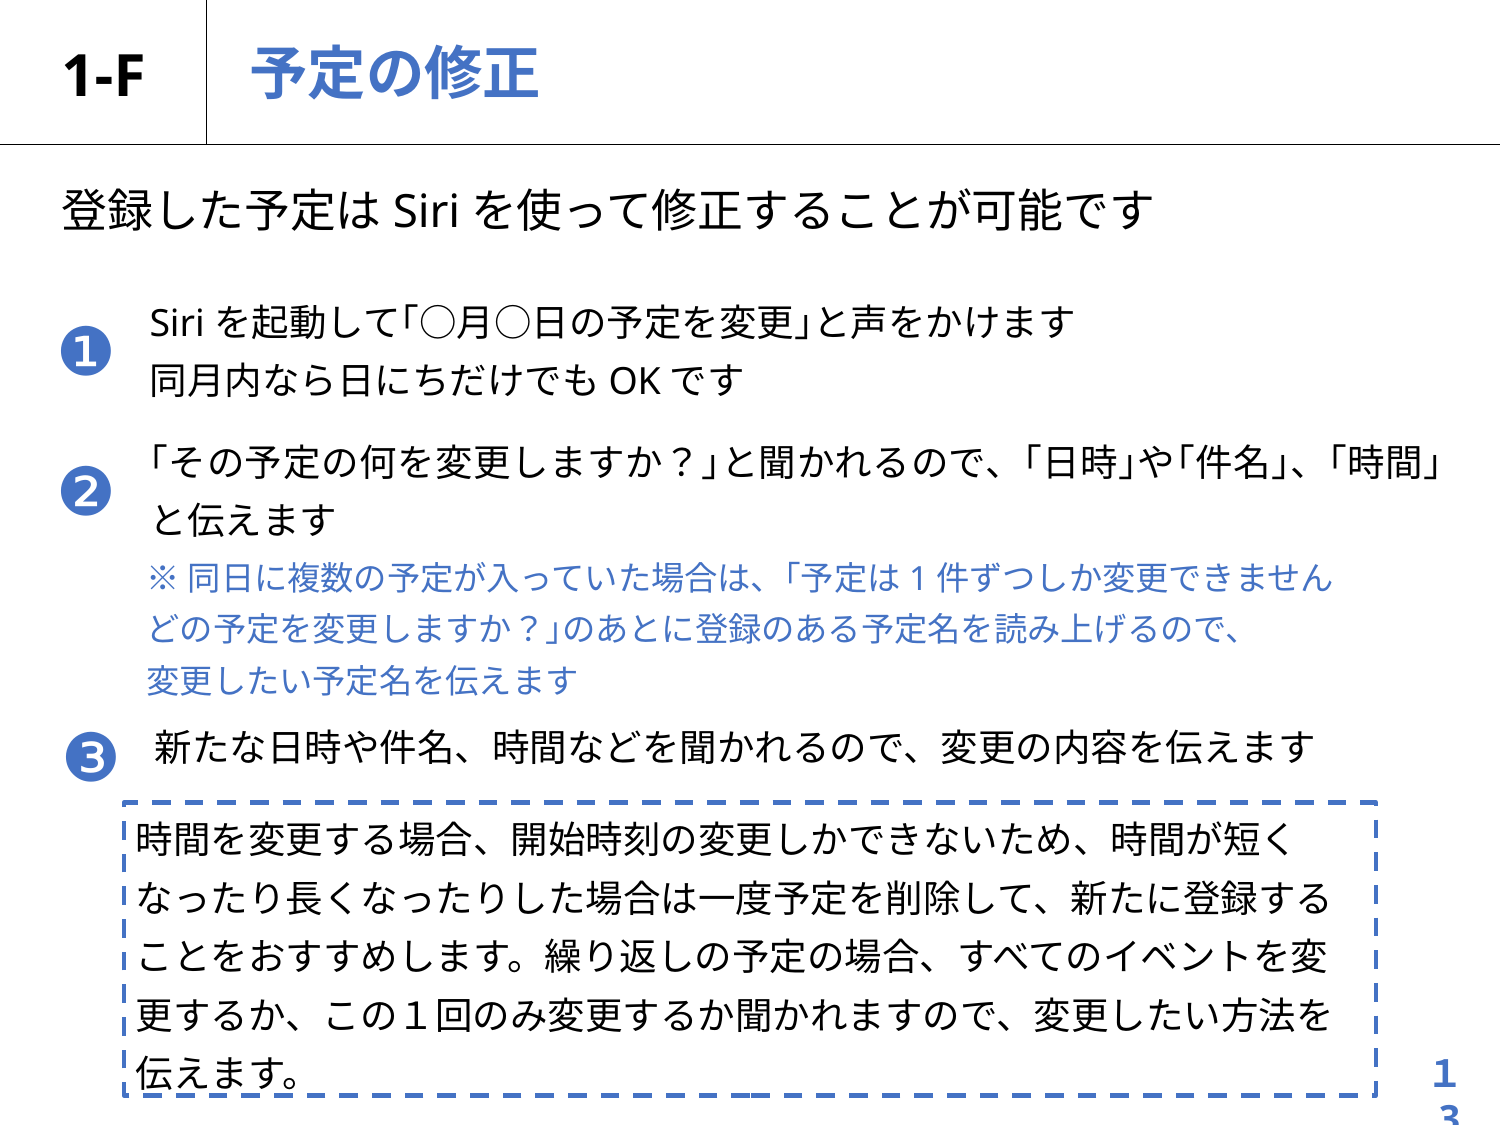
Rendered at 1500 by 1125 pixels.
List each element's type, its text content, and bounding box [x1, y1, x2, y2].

text_box 予定の修正 [230, 24, 1459, 119]
text_box 時間を変更する場合、開始時刻の変更しかできないため、時間が短くなったり長くなったりした場合は一度予定を削除して、新たに登録することをおすすめします。繰り返しの予定の場合、すべてのイベントを変更するか、この１回のみ変更するか聞かれますので、変更したい方法を伝えます。 [123, 802, 1376, 1096]
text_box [41, 277, 1459, 402]
text_box １3 [1402, 1065, 1497, 1125]
title 1-F [0, 0, 207, 147]
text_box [41, 417, 1459, 542]
text_box 登録した予定はSiriを使って修正することが可能です [46, 180, 1422, 274]
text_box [46, 683, 1464, 787]
text_box ※同日に複数の予定が入っていた場合は、｢予定は1件ずつしか変更できません どの予定を変更しますか？｣のあとに登録のある予定名を読み上げるので、 変更したい予定名を伝えます [131, 542, 1376, 683]
